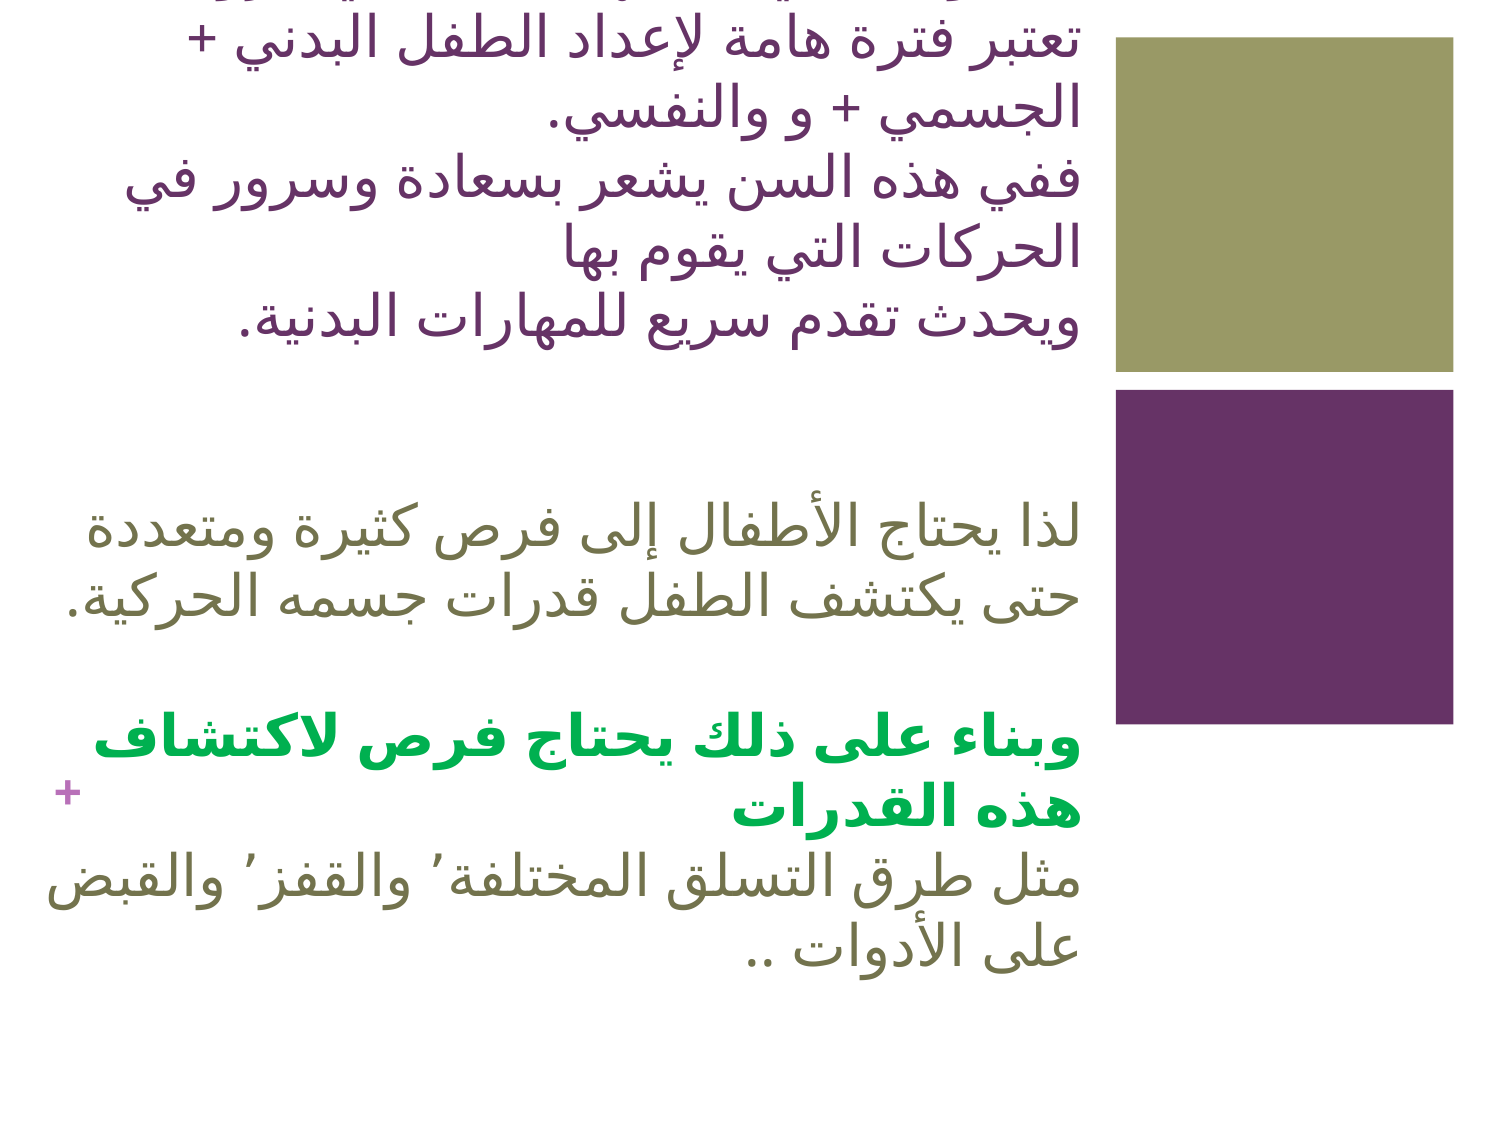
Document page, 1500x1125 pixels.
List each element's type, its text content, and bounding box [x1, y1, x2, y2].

title السنوات التي يقضيها الطفل في الروضة تعتبر فترة هامة لإعداد الطفل البدني + الجسمي + و والنفسي. ففي هذه السن يشعر بسعادة وسرور في الحركات التي يقوم بها ويحدث تقدم سريع للمهارات البدنية. لذا يحتاج الأطفال إلى فرص كثيرة ومتعددة حتى يكتشف الطفل قدرات جسمه الحركية. وبناء على ذلك يحتاج فرص لاكتشاف هذه القدرات مثل طرق التسلق المختلفة٬ والقفز٬ والقبض على الأدوات .. [19, 78, 1099, 986]
